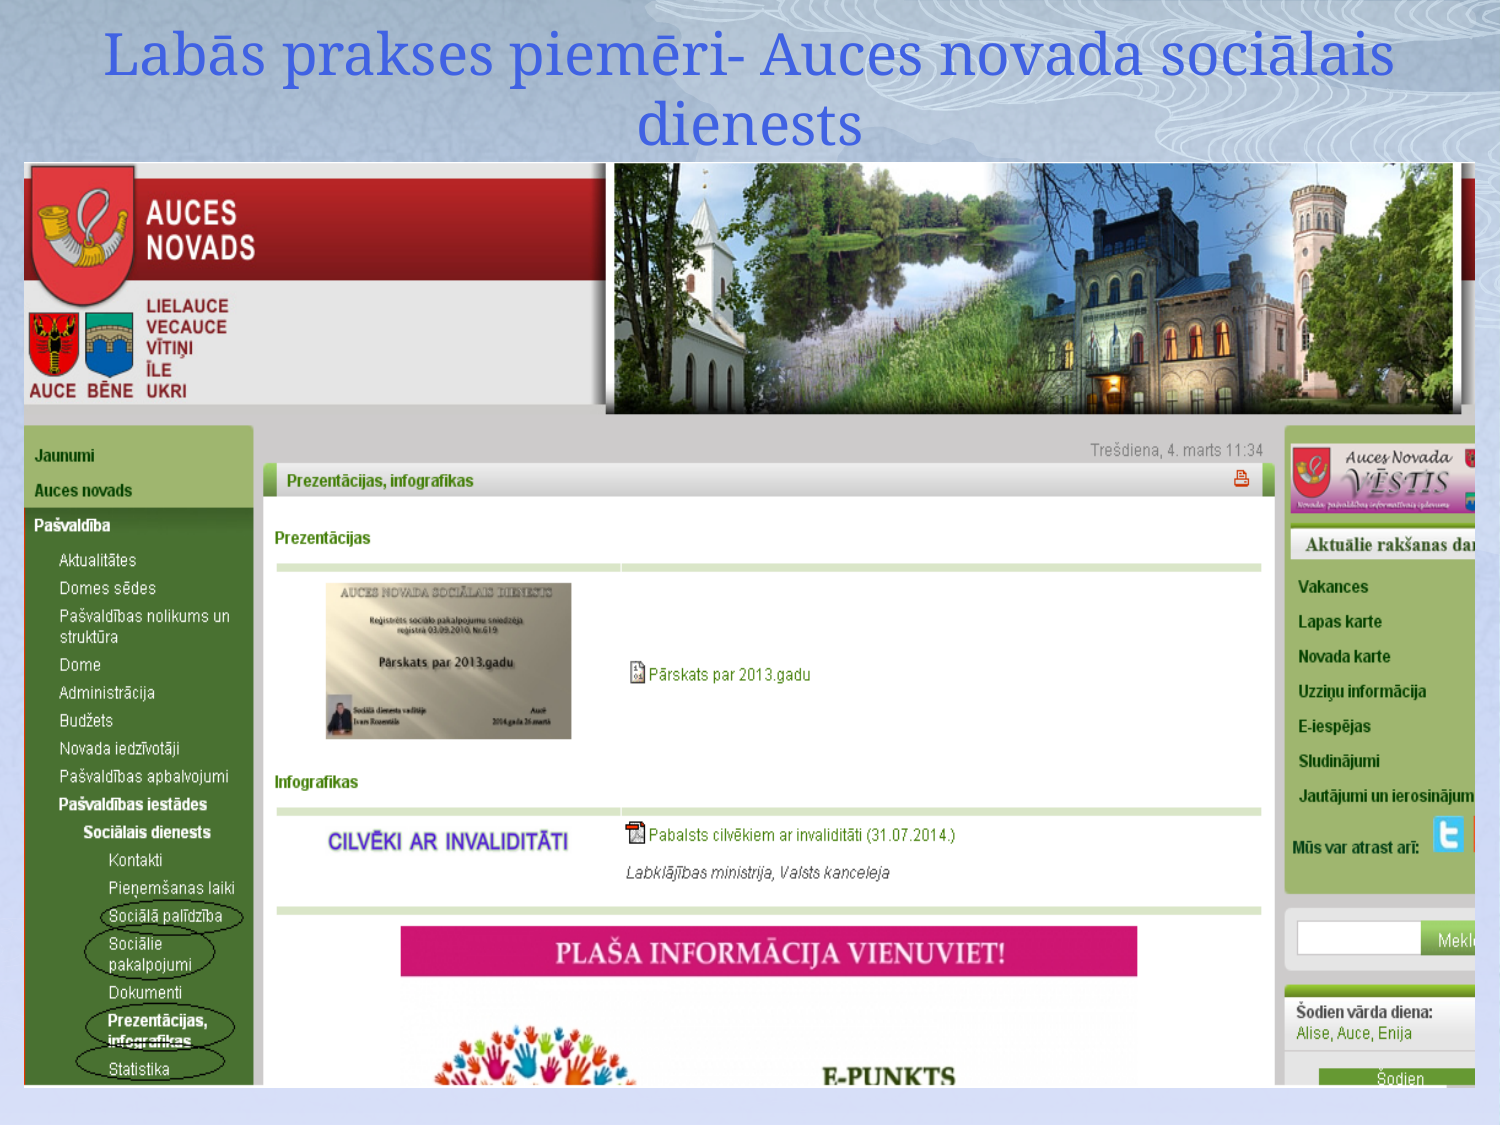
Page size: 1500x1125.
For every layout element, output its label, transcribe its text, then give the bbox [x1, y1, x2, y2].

title Labās prakses piemēri- Auces novada sociālais dienests [75, 24, 1425, 150]
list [24, 162, 1475, 1088]
